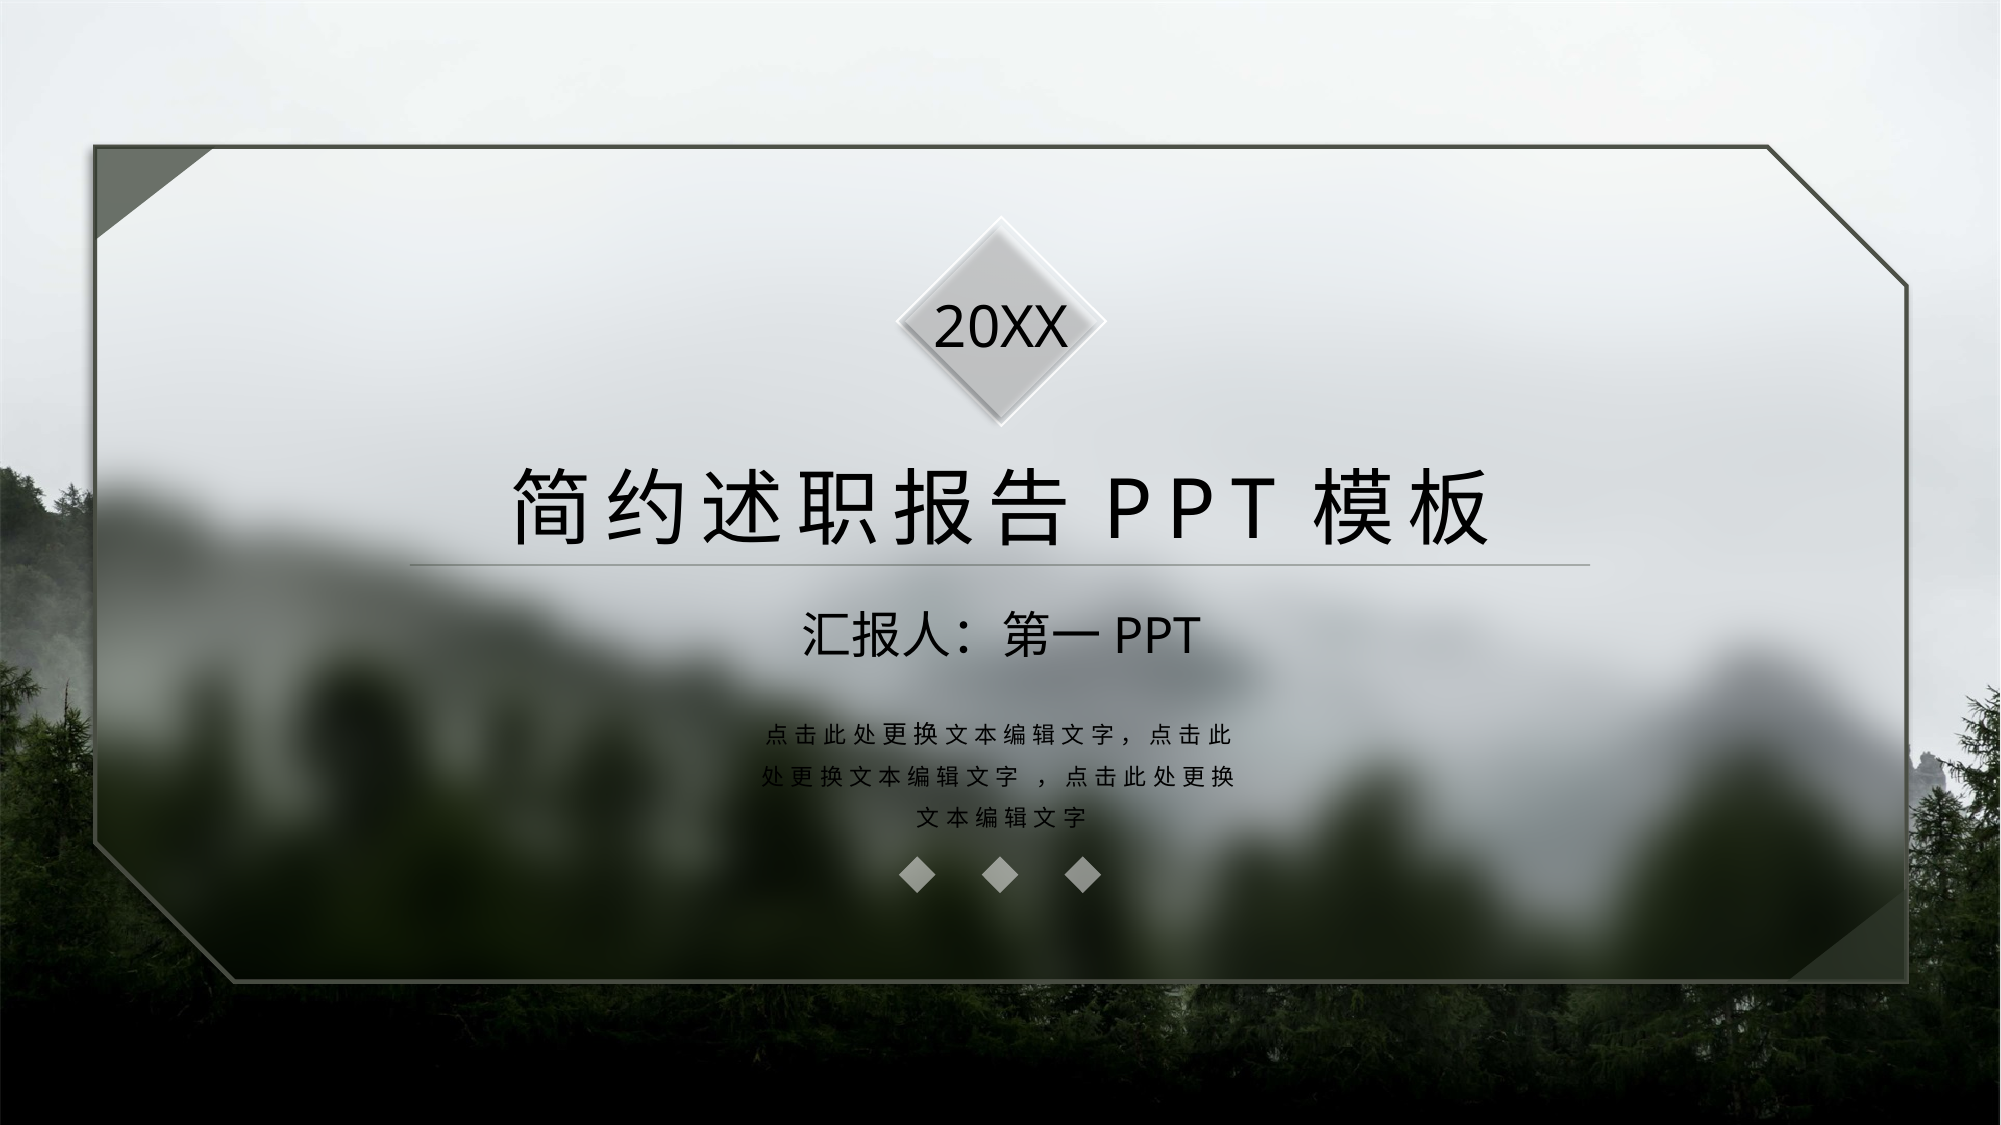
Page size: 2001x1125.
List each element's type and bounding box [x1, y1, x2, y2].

picture [0, 0, 2001, 1125]
text_box [898, 856, 1102, 894]
text_box [896, 216, 1106, 426]
